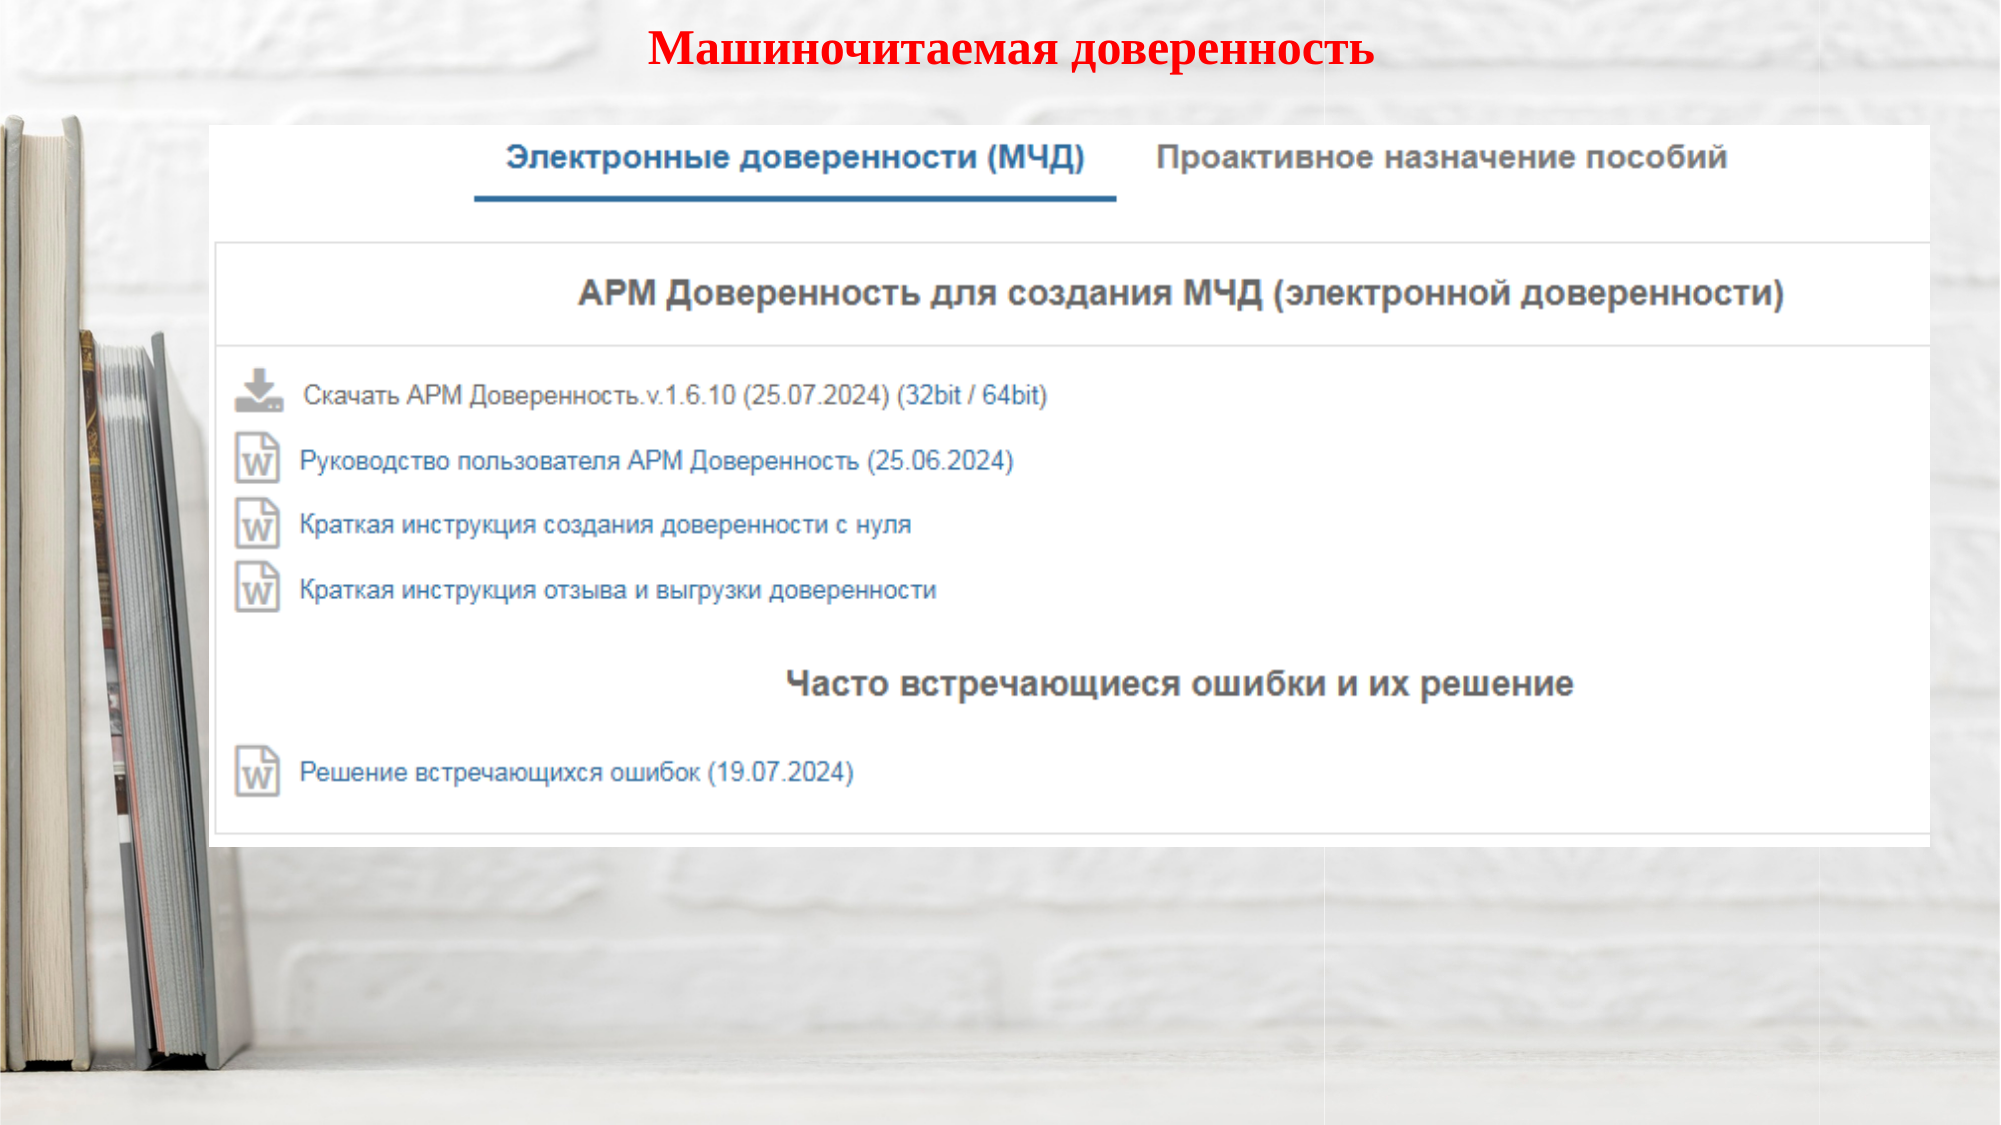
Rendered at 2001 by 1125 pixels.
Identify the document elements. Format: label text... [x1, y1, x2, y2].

picture [0, 0, 2000, 1125]
text_box Машиночитаемая доверенность [62, 7, 1961, 82]
